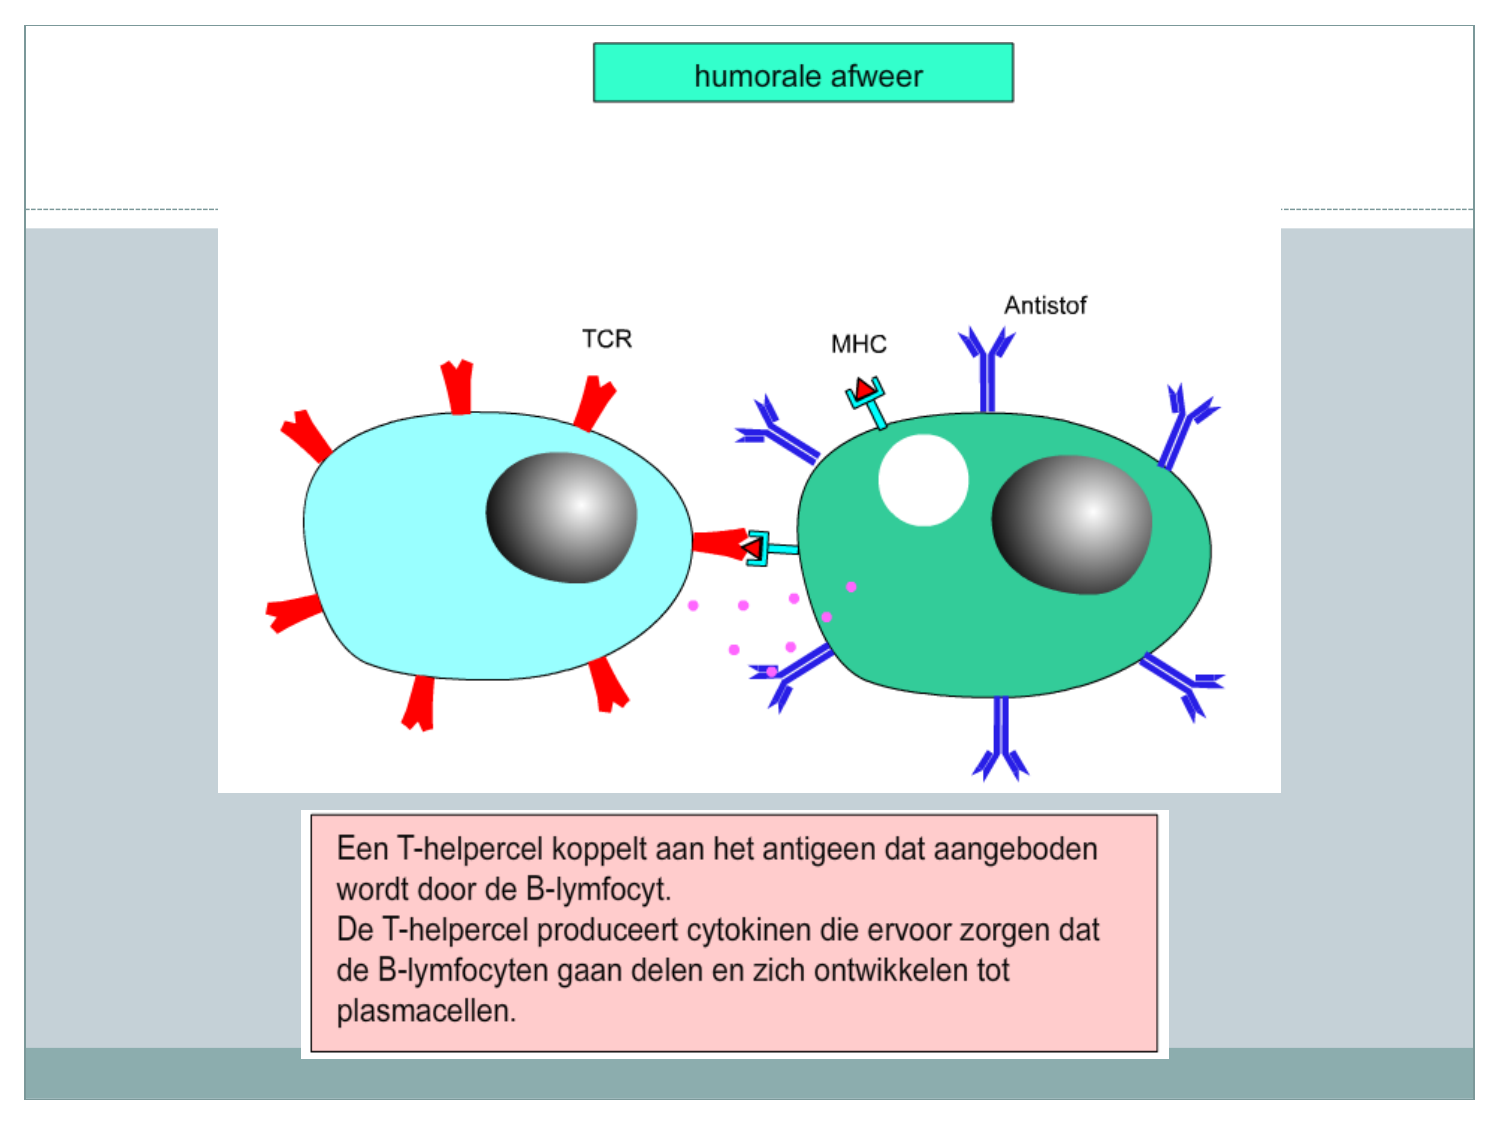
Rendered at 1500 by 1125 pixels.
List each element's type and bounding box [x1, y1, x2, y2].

list [218, 42, 1281, 793]
picture [300, 810, 1169, 1059]
